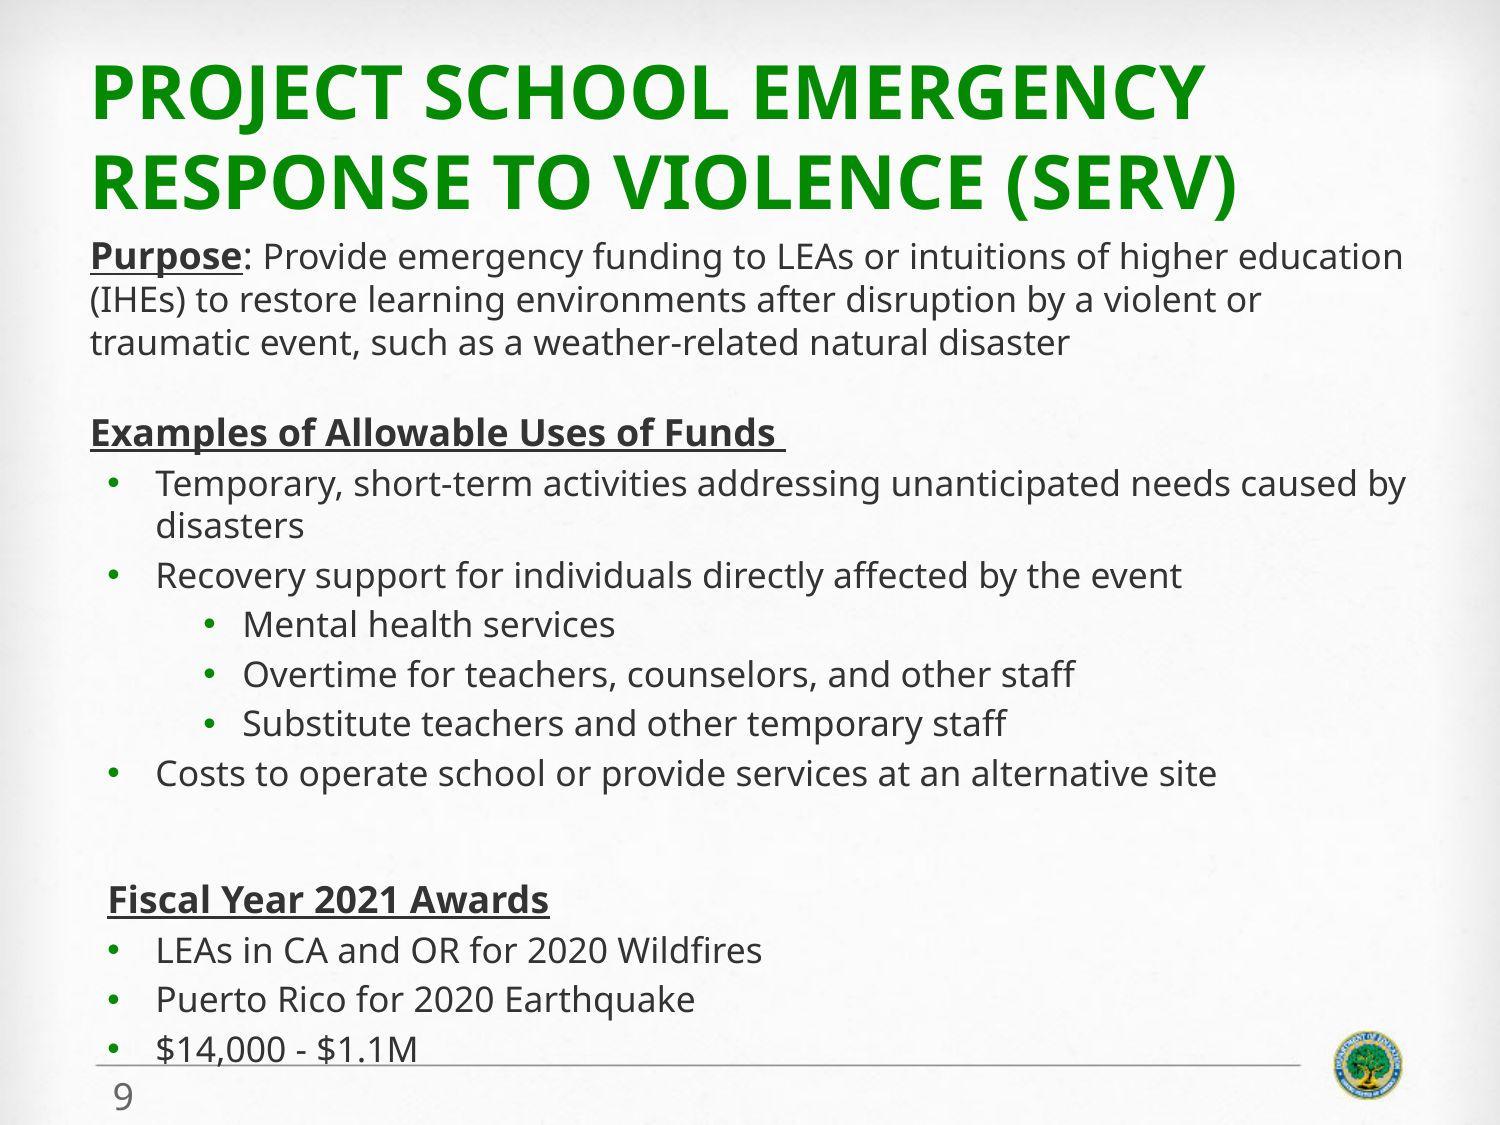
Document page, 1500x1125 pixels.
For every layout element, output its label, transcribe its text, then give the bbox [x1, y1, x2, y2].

title PROJECT SCHOOL EMERGENCY RESPONSE TO VIOLENCE (SERV) [75, 37, 1425, 130]
slide_number 9 [112, 1065, 200, 1125]
list Purpose: Provide emergency funding to LEAs or intuitions of higher education (IHEs) to restore learning environments after disruption by a violent or traumatic event, such as a weather-related natural disaster Examples of Allowable Uses of Funds Temporary, short-term activities addressing unanticipated needs caused by disasters Recovery support for individuals directly affected by the event Mental health services Overtime for teachers, counselors, and other staff Substitute teachers and other temporary staff Costs to operate school or provide services at an alternative site Fiscal Year 2021 Awards LEAs in CA and OR for 2020 Wildfires Puerto Rico for 2020 Earthquake $14,000 - $1.1M [75, 224, 1425, 1066]
picture [0, 0, 1500, 1125]
